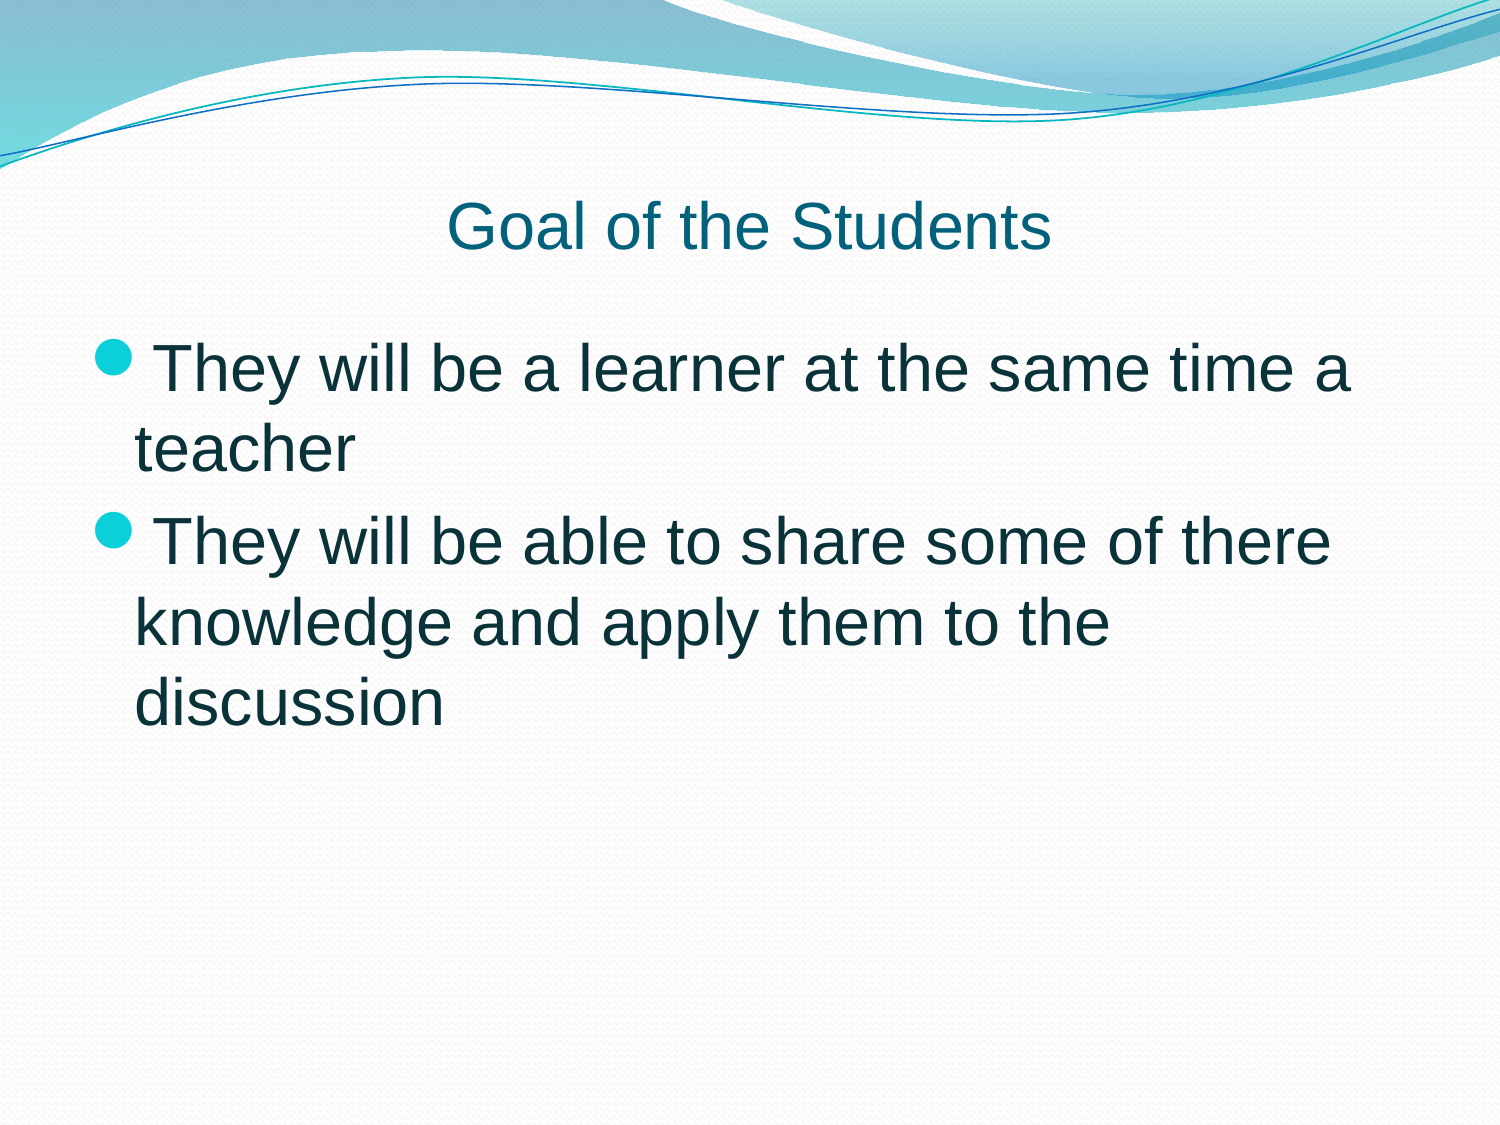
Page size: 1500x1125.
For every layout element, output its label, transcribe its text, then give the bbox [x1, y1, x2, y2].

title Goal of the Students [75, 115, 1425, 263]
list They will be a learner at the same time a teacher They will be able to share some of there knowledge and apply them to the discussion [75, 317, 1425, 1038]
